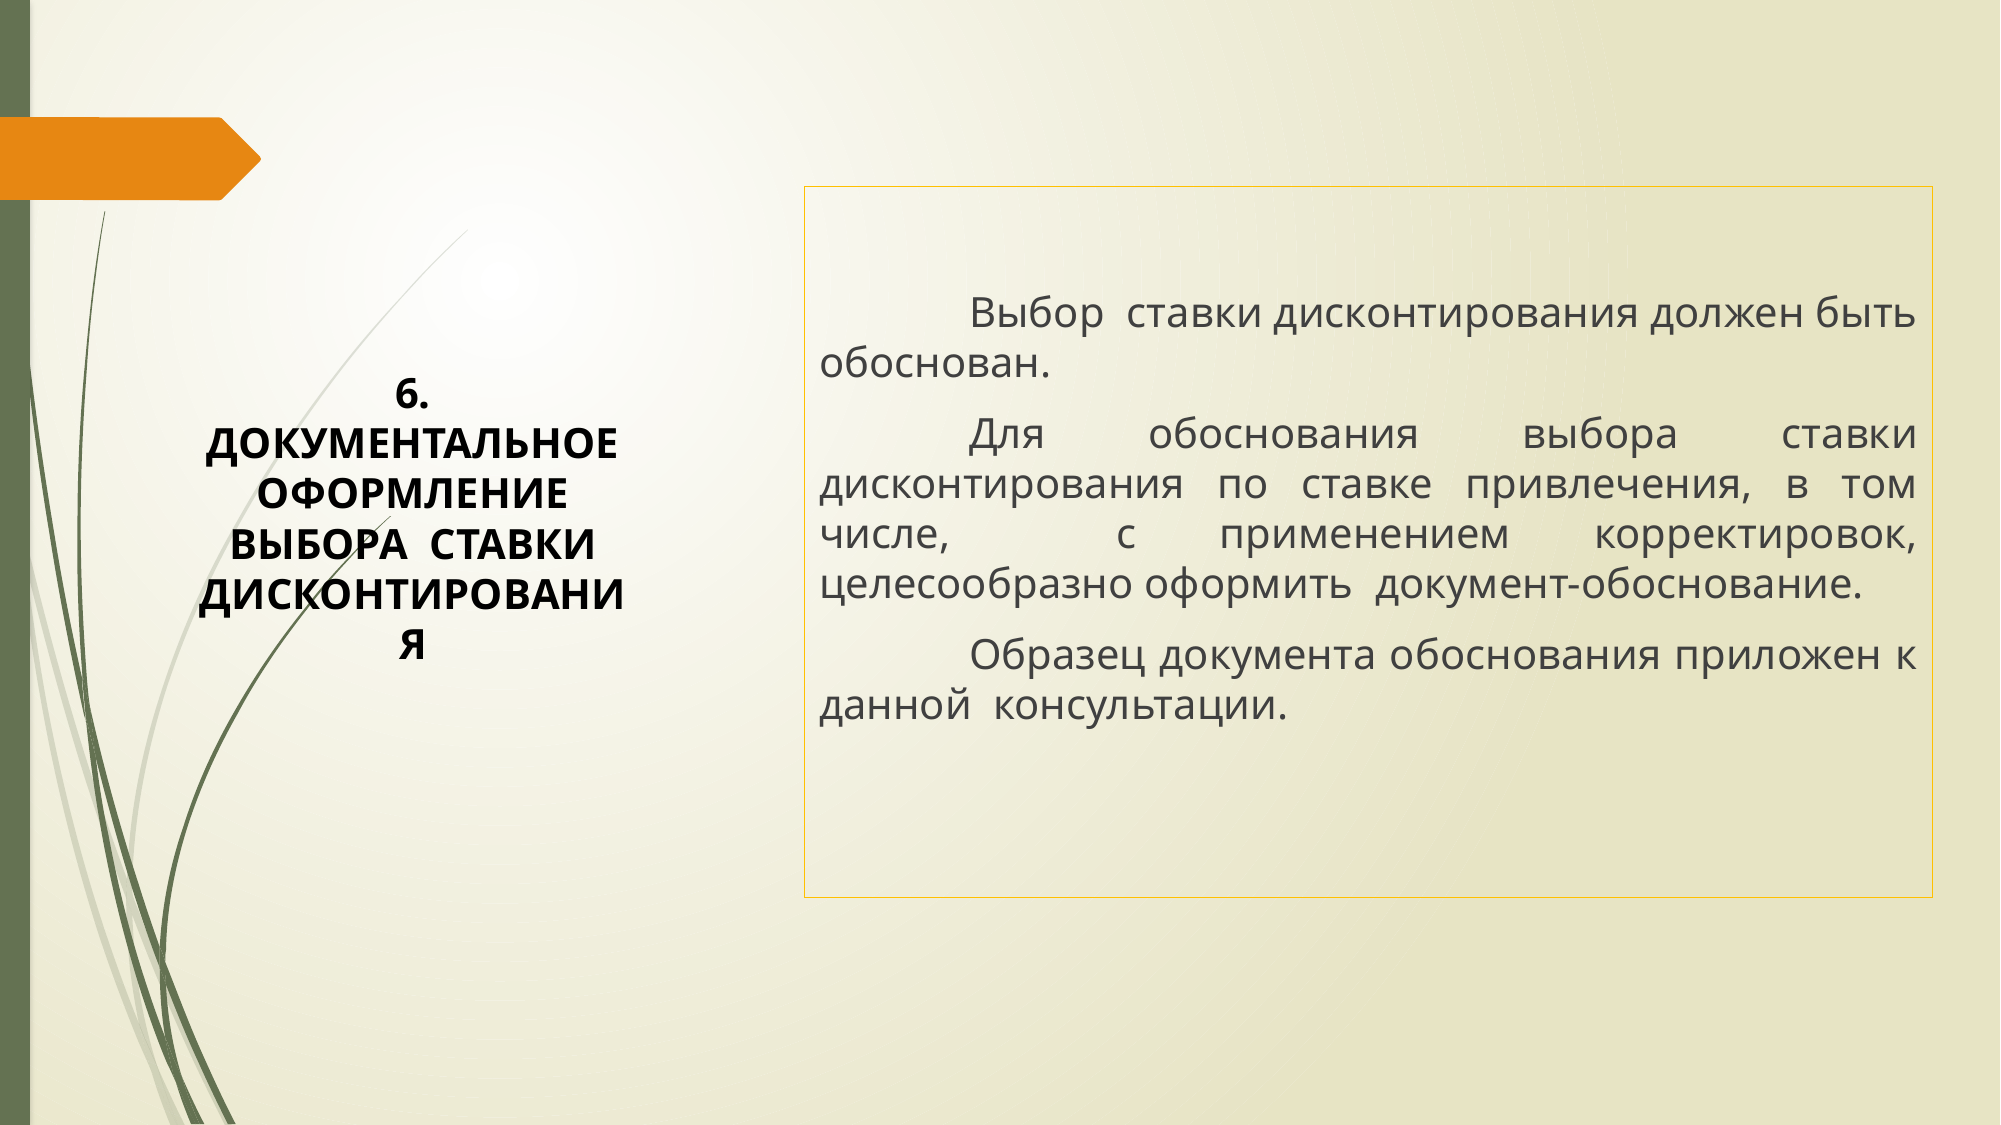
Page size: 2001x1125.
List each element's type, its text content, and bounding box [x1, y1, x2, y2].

list Выбор ставки дисконтирования должен быть обоснован. Для обоснования выбора ставки дисконтирования по ставке привлечения, в том числе, с применением корректировок, целесообразно оформить документ-обоснование. Образец документа обоснования приложен к данной консультации. [804, 186, 1933, 898]
list 6. Документальное оформление выбора ставки дисконтирования [174, 227, 652, 808]
